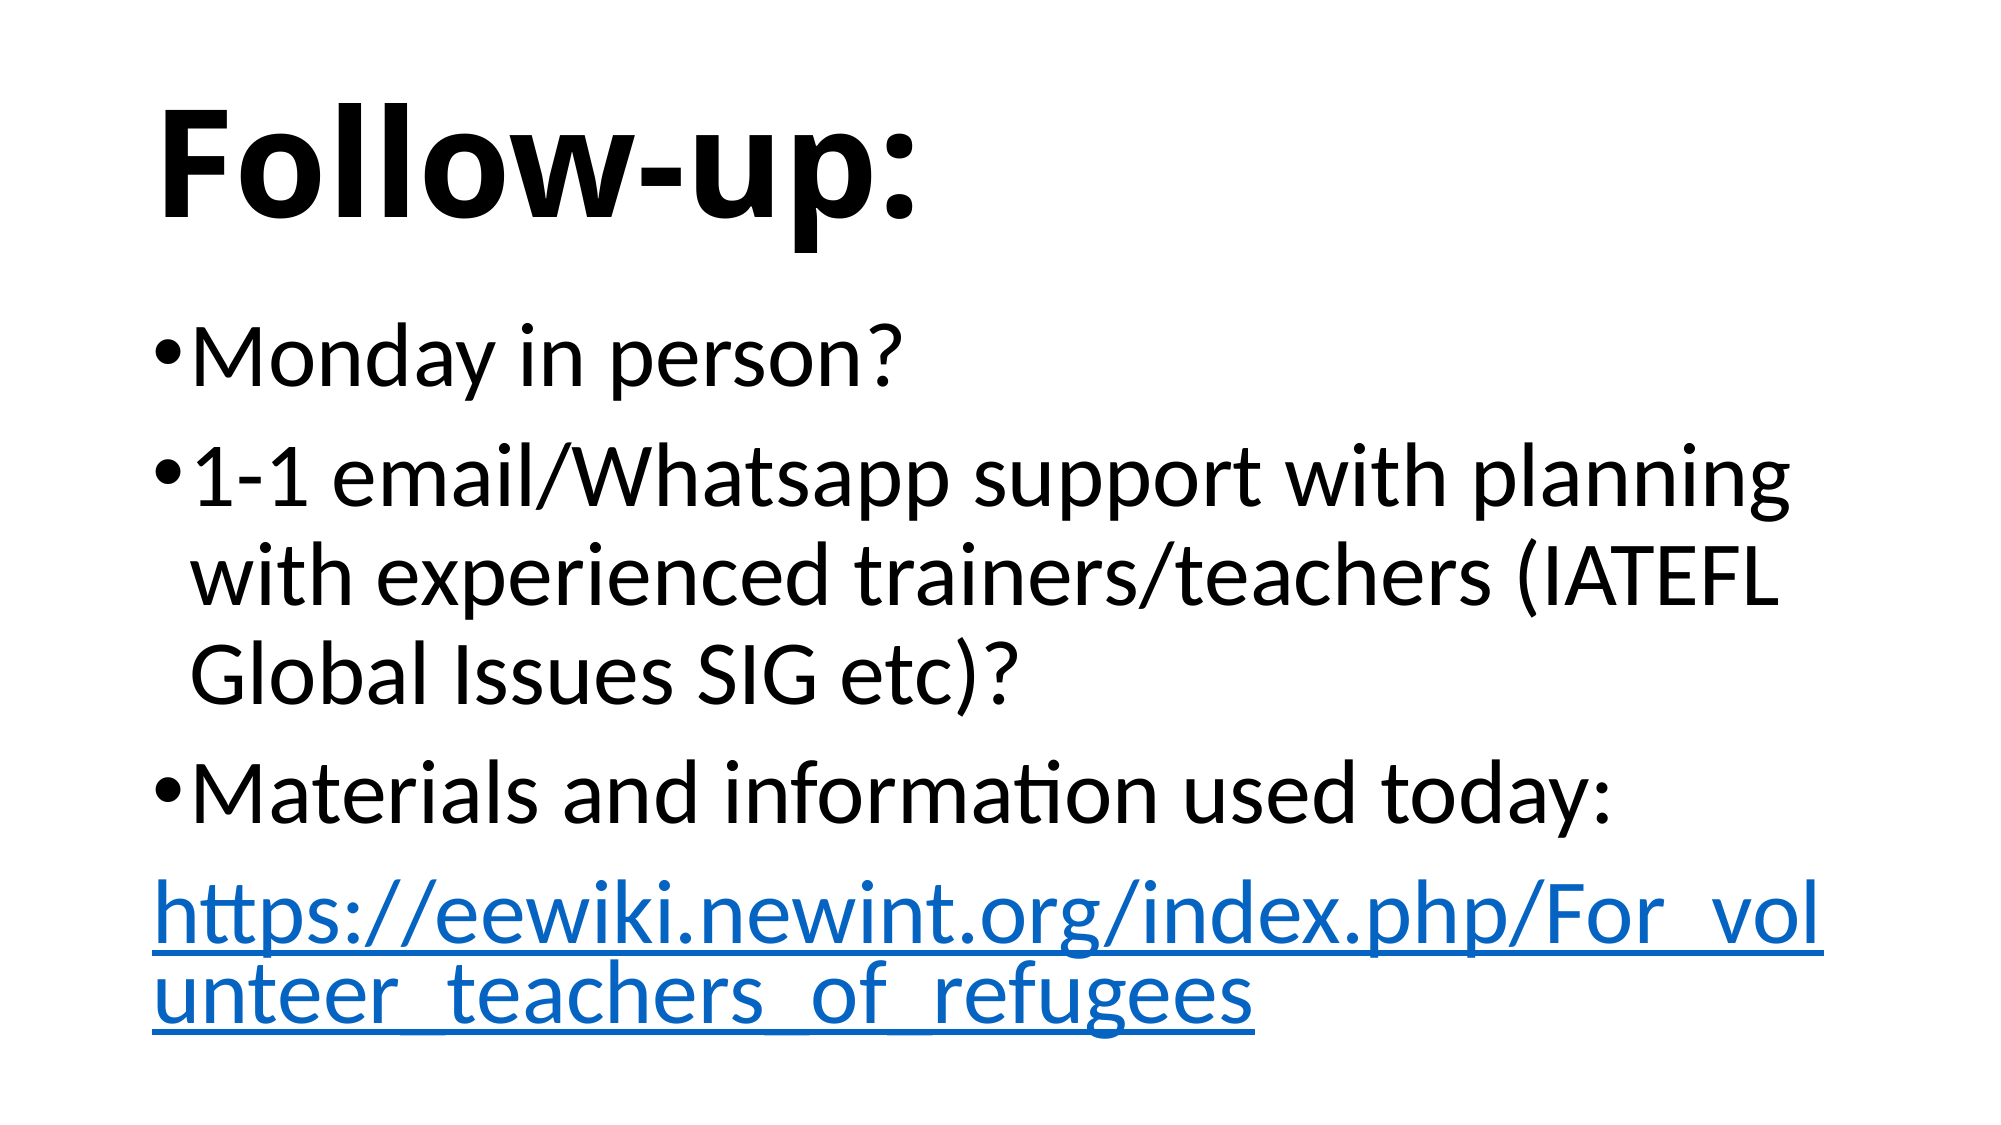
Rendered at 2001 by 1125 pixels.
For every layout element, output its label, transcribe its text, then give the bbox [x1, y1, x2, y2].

list Monday in person? 1-1 email/Whatsapp support with planning with experienced trainers/teachers (IATEFL Global Issues SIG etc)? Materials and information used today: https://eewiki.newint.org/index.php/For_volunteer_teachers_of_refugees [137, 299, 1863, 1014]
title Follow-up: [137, 59, 1863, 278]
